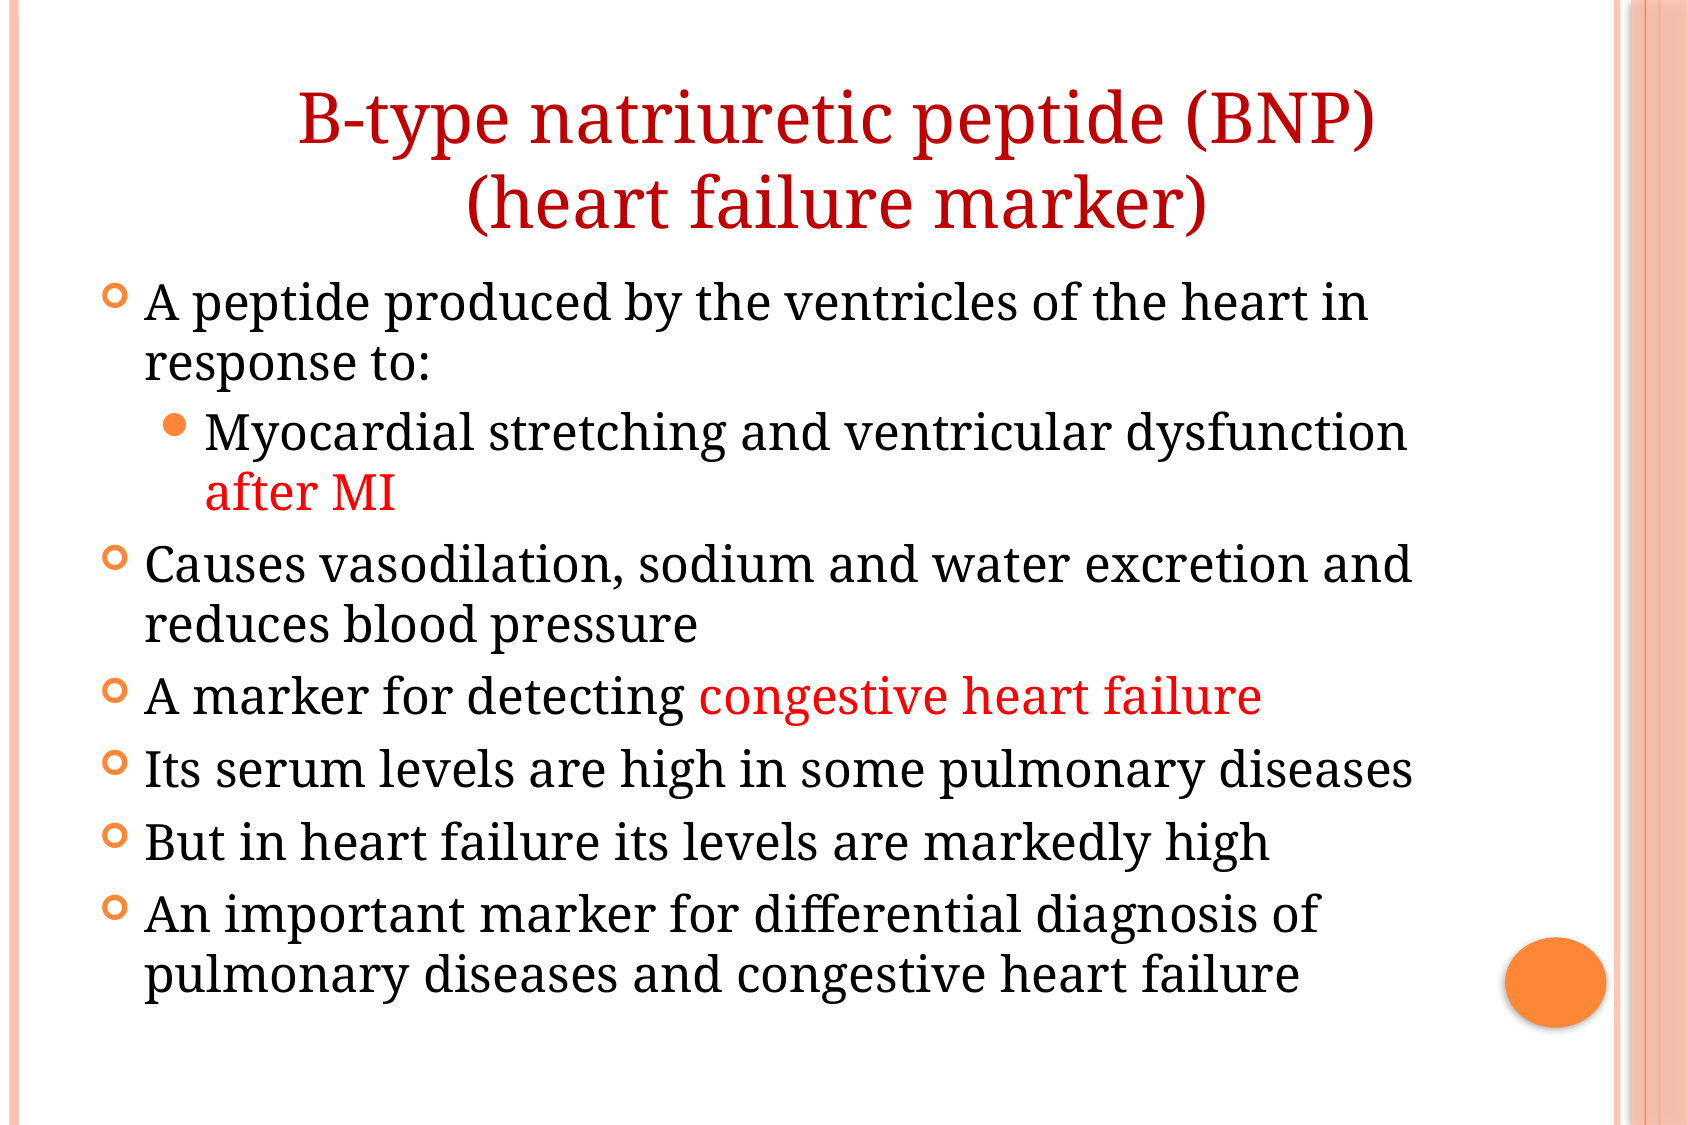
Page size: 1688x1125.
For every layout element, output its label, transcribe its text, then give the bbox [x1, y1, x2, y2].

list A peptide produced by the ventricles of the heart in response to: Myocardial stretching and ventricular dysfunction after MI Causes vasodilation, sodium and water excretion and reduces blood pressure A marker for detecting congestive heart failure Its serum levels are high in some pulmonary diseases But in heart failure its levels are markedly high An important marker for differential diagnosis of pulmonary diseases and congestive heart failure [84, 262, 1463, 1062]
title B-type natriuretic peptide (BNP) (heart failure marker) [193, 62, 1482, 250]
